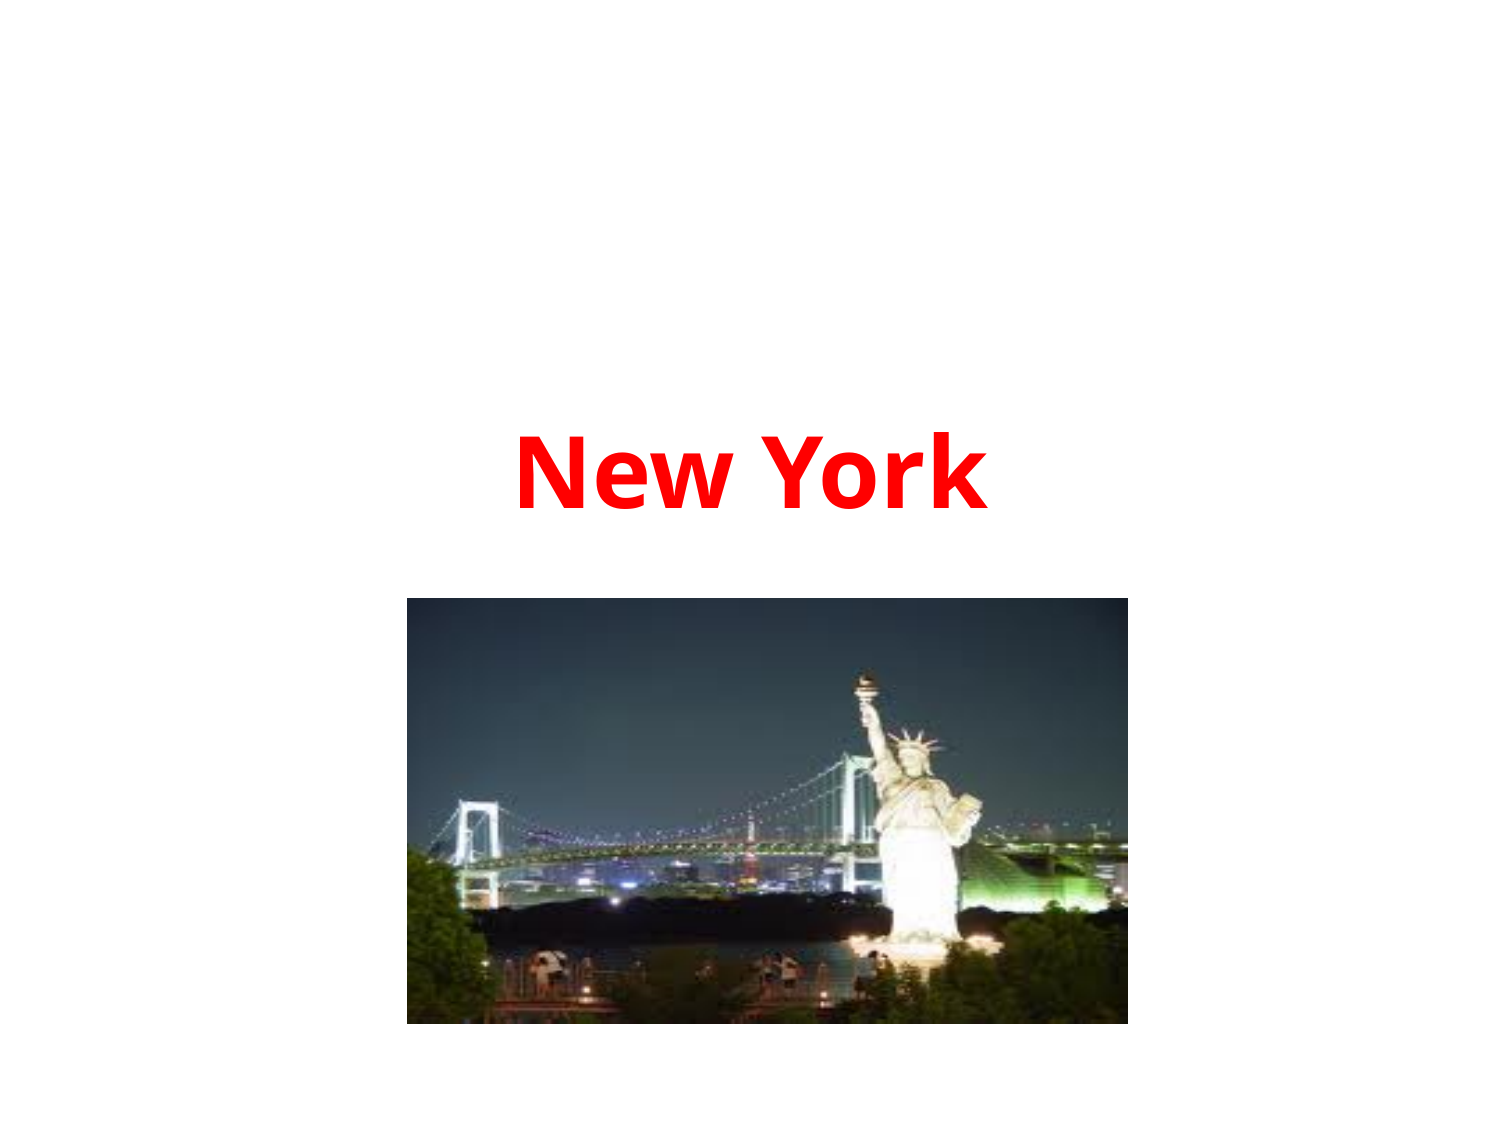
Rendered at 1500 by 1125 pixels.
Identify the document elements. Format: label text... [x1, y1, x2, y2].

title New York [112, 349, 1388, 591]
picture [407, 597, 1129, 1024]
